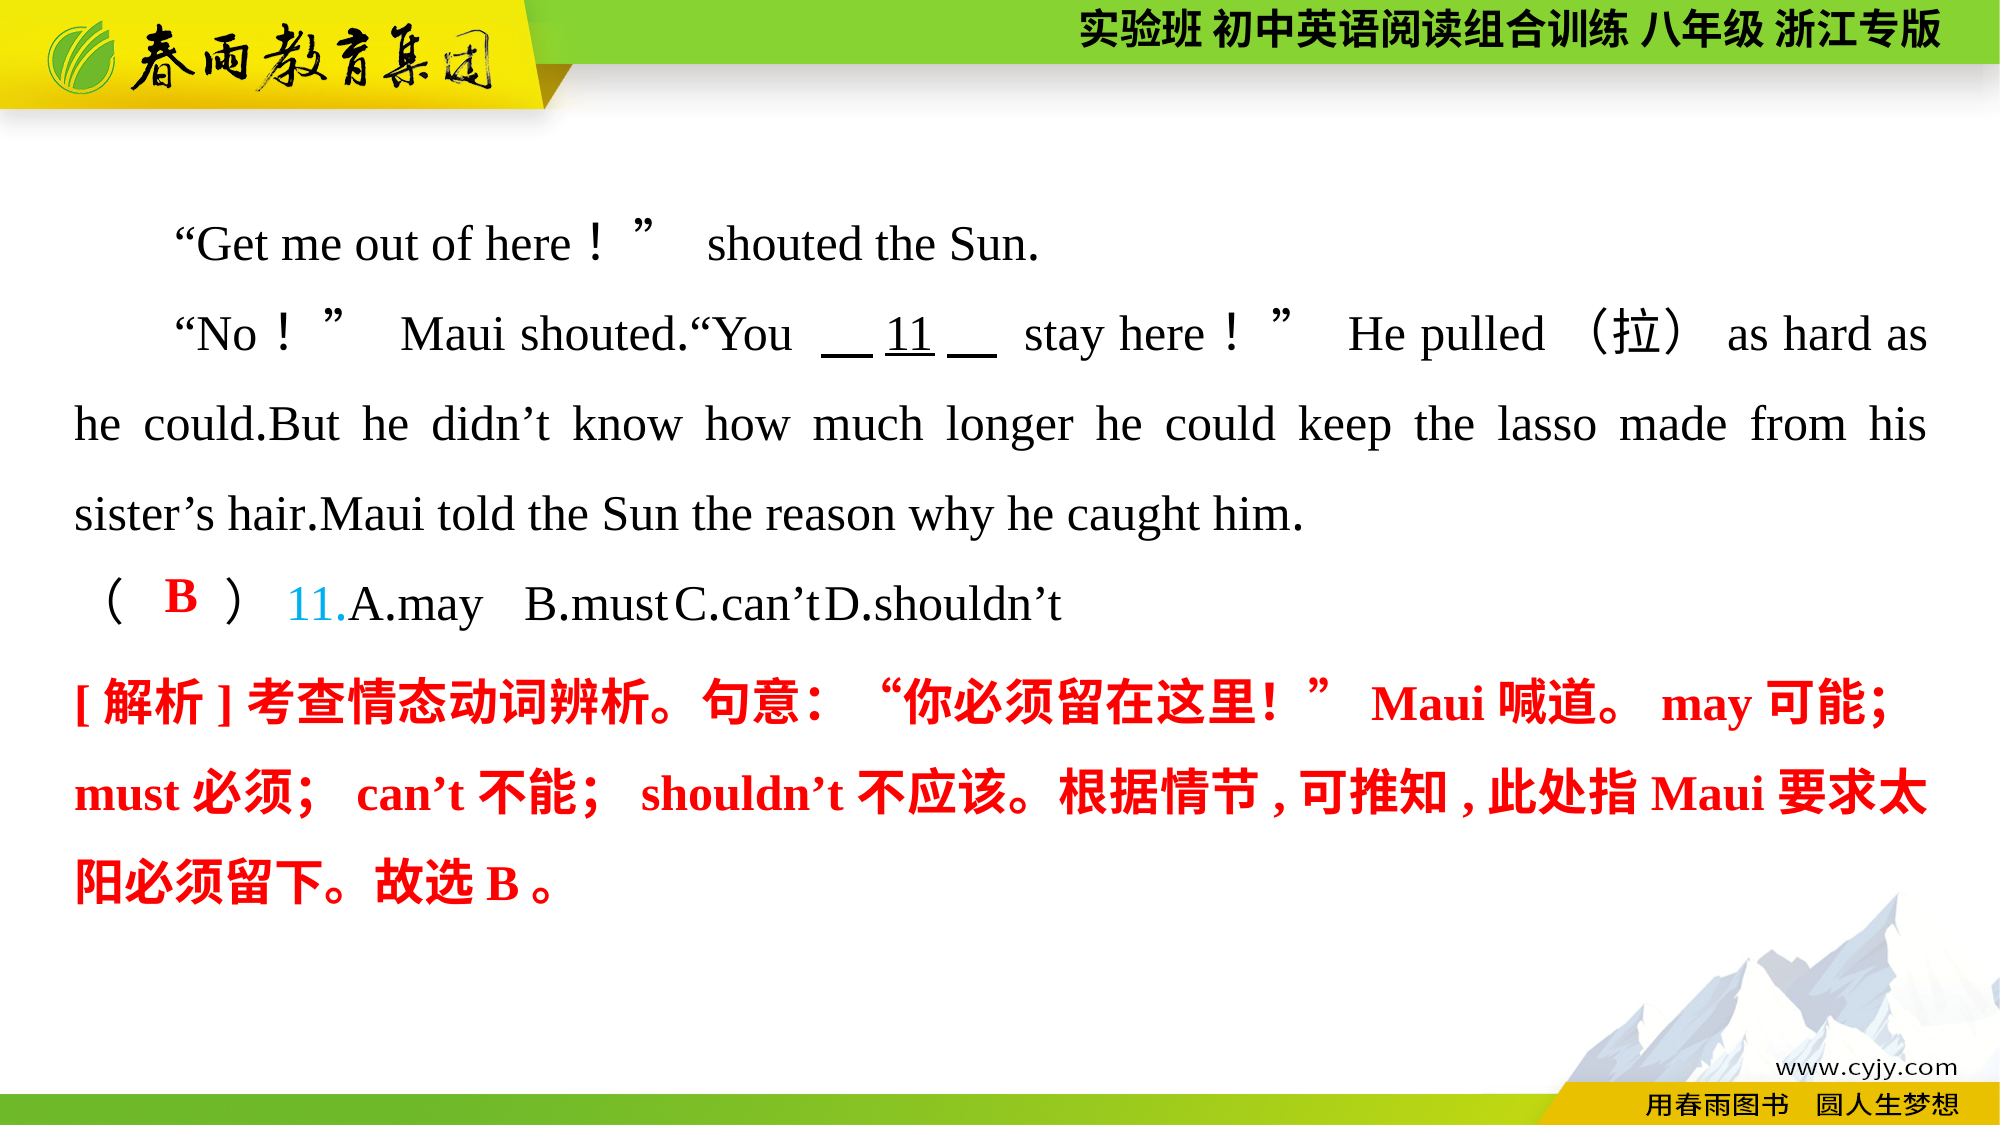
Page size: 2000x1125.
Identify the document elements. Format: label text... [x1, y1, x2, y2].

list “Get me out of here！” shouted the Sun. “No！” Maui shouted.“You 11 stay here！” He pulled（拉）as hard as he could.But he didn’t know how much longer he could keep the lasso made from his sister’s hair.Maui told the Sun the reason why he caught him. （ ）11.A.may B.must C.can’t D.shouldn’t [59, 172, 1944, 633]
picture [0, 0, 2000, 1125]
text_box B [149, 555, 213, 630]
text_box [解析]考查情态动词辨析。句意：“你必须留在这里！”Maui喊道。may可能；must必须；can’t不能；shouldn’t不应该。根据情节,可推知,此处指Maui要求太阳必须留下。故选B。 [59, 633, 1944, 918]
